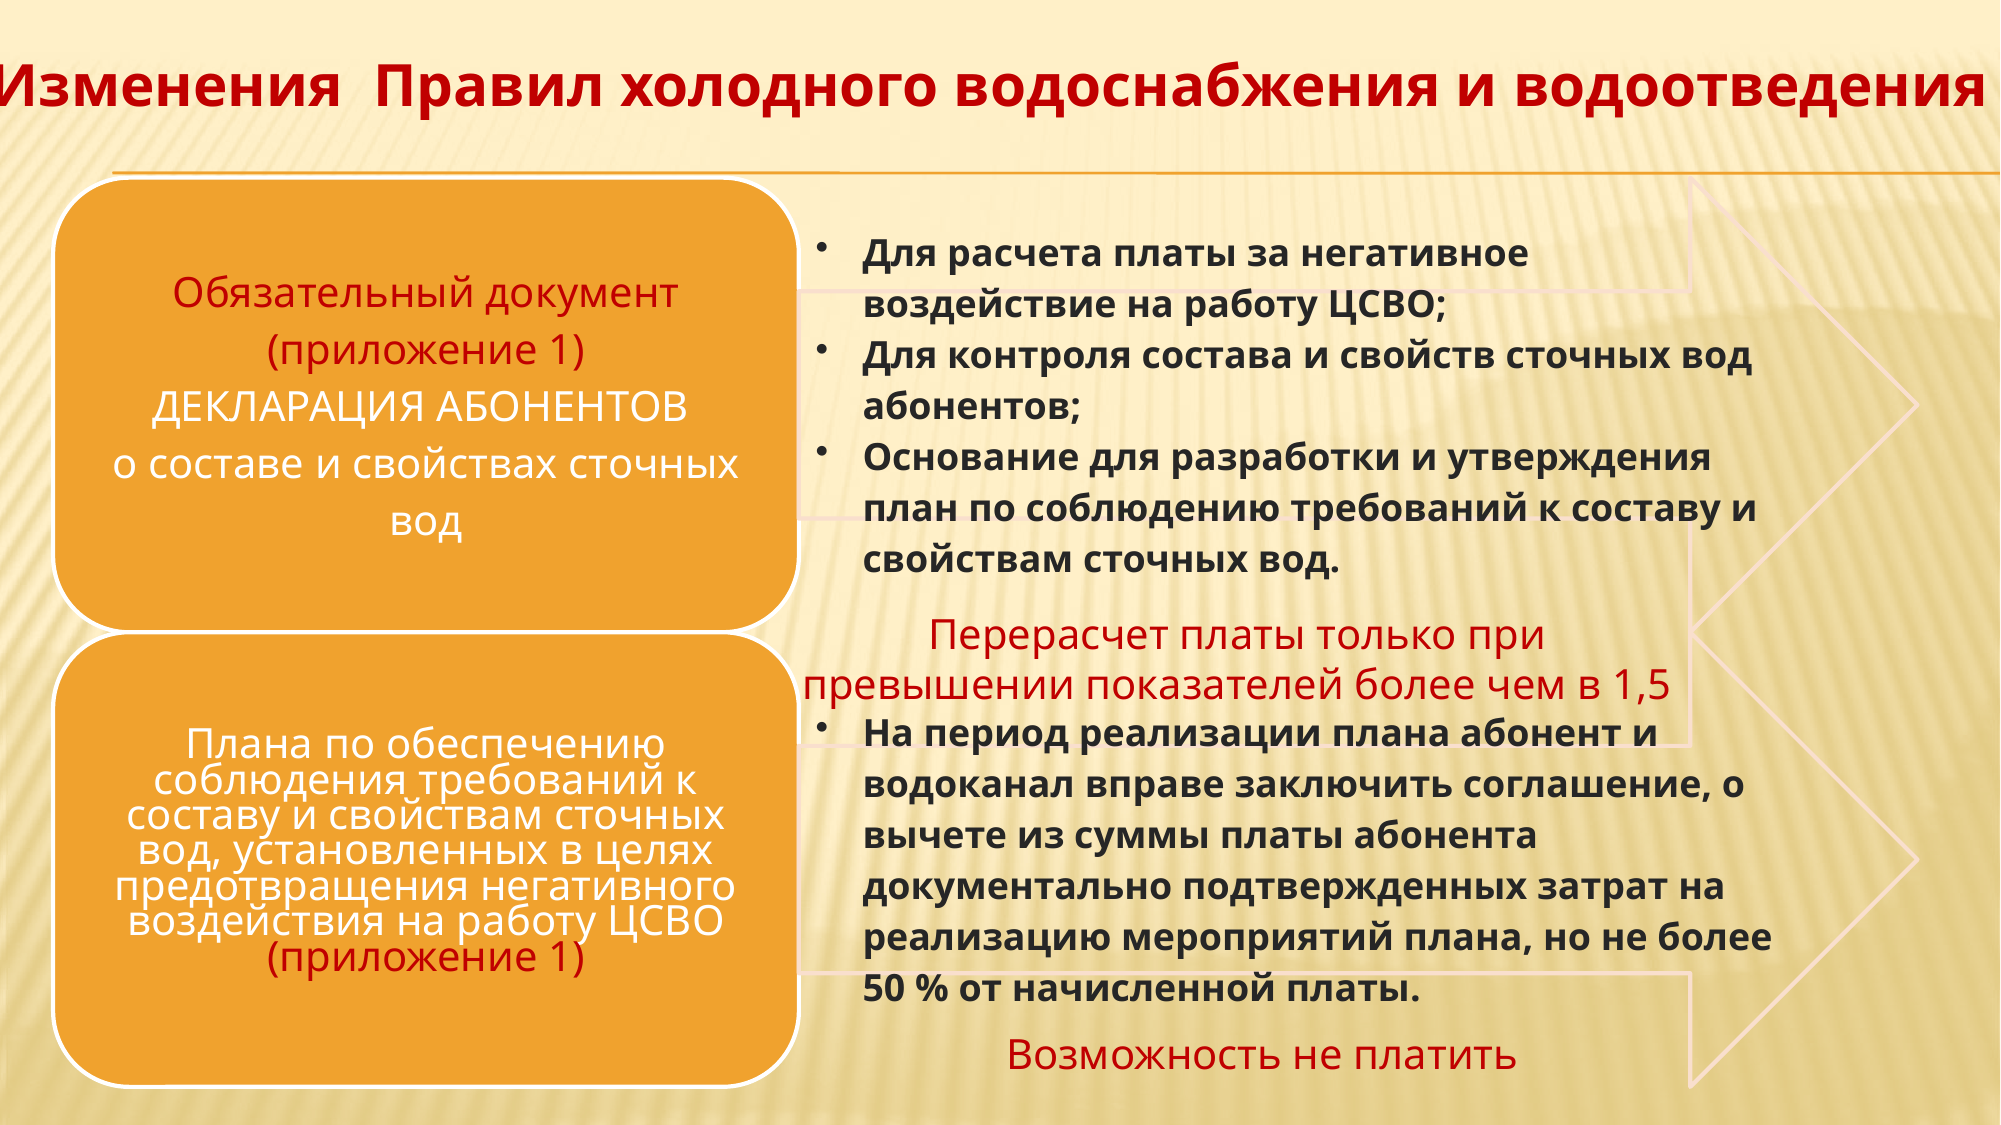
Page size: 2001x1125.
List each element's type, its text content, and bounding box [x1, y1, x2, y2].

text_box Изменения Правил холодного водоснабжения и водоотведения [0, 40, 2000, 126]
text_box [52, 177, 1918, 1088]
